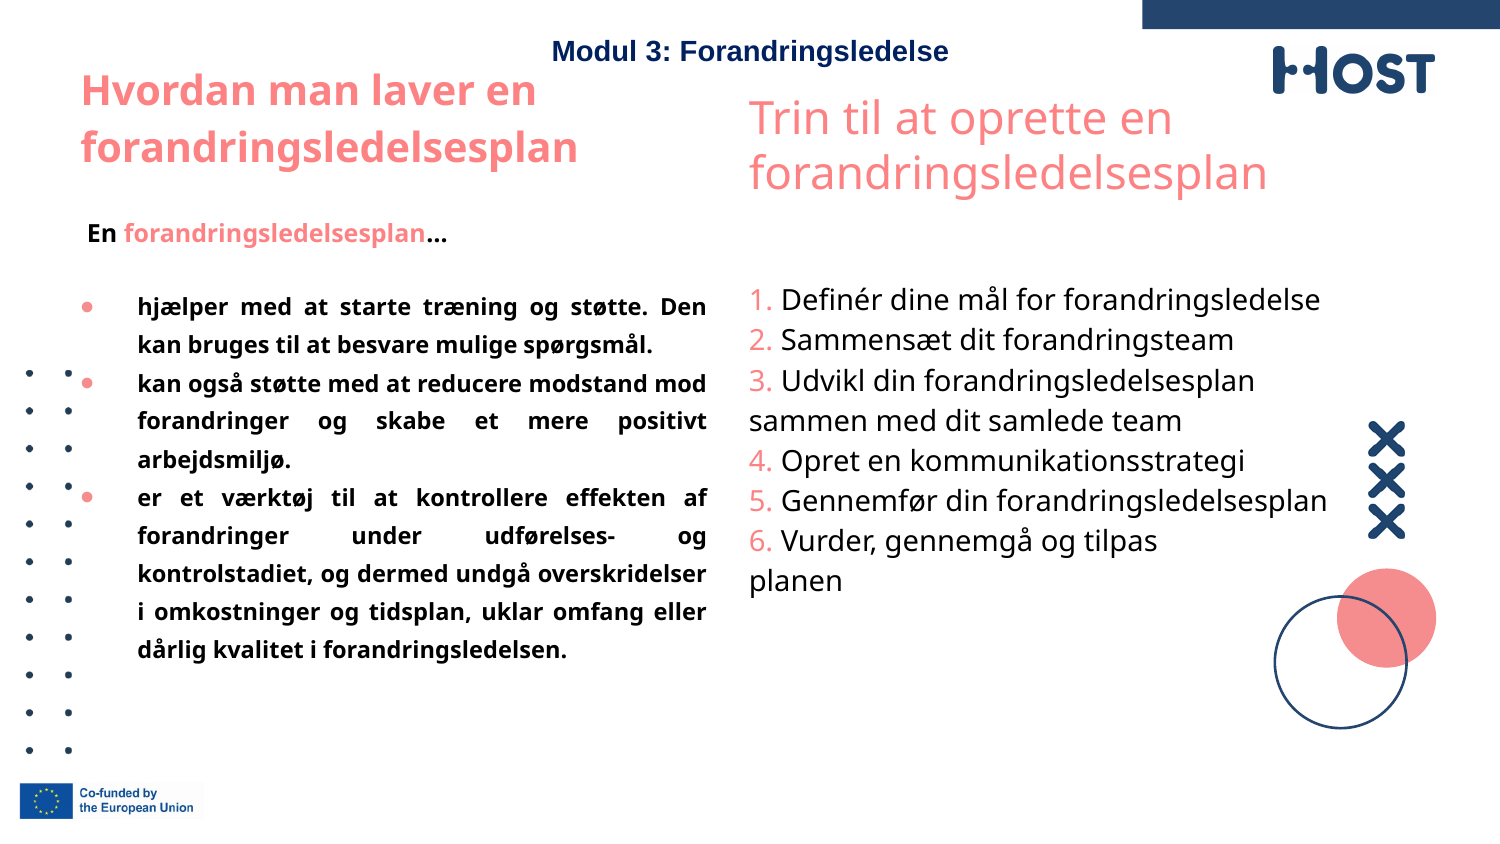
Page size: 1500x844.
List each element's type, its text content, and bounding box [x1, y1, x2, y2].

text_box Modul 3: Forandringsledelse [536, 12, 980, 70]
picture [1368, 421, 1405, 539]
picture [0, 370, 204, 820]
picture [1273, 46, 1435, 94]
list Hvordan man laver en forandringsledelsesplan En forandringsledelsesplan… hjælper med at starte træning og støtte. Den kan bruges til at besvare mulige spørgsmål. kan også støtte med at reducere modstand mod forandringer og skabe et mere positivt arbejdsmiljø. er et værktøj til at kontrollere effekten af forandringer under udførelses- og kontrolstadiet, og dermed undgå overskridelser i omkostninger og tidsplan, uklar omfang eller dårlig kvalitet i forandringsledelsen. [65, 41, 723, 727]
text_box Trin til at oprette en forandringsledelsesplan 1. Definér dine mål for forandringsledelse 2. Sammensæt dit forandringsteam 3. Udvikl din forandringsledelsesplan sammen med dit samlede team 4. Opret en kommunikationsstrategi 5. Gennemfør din forandringsledelsesplan 6. Vurder, gennemgå og tilpas planen [733, 81, 1344, 640]
